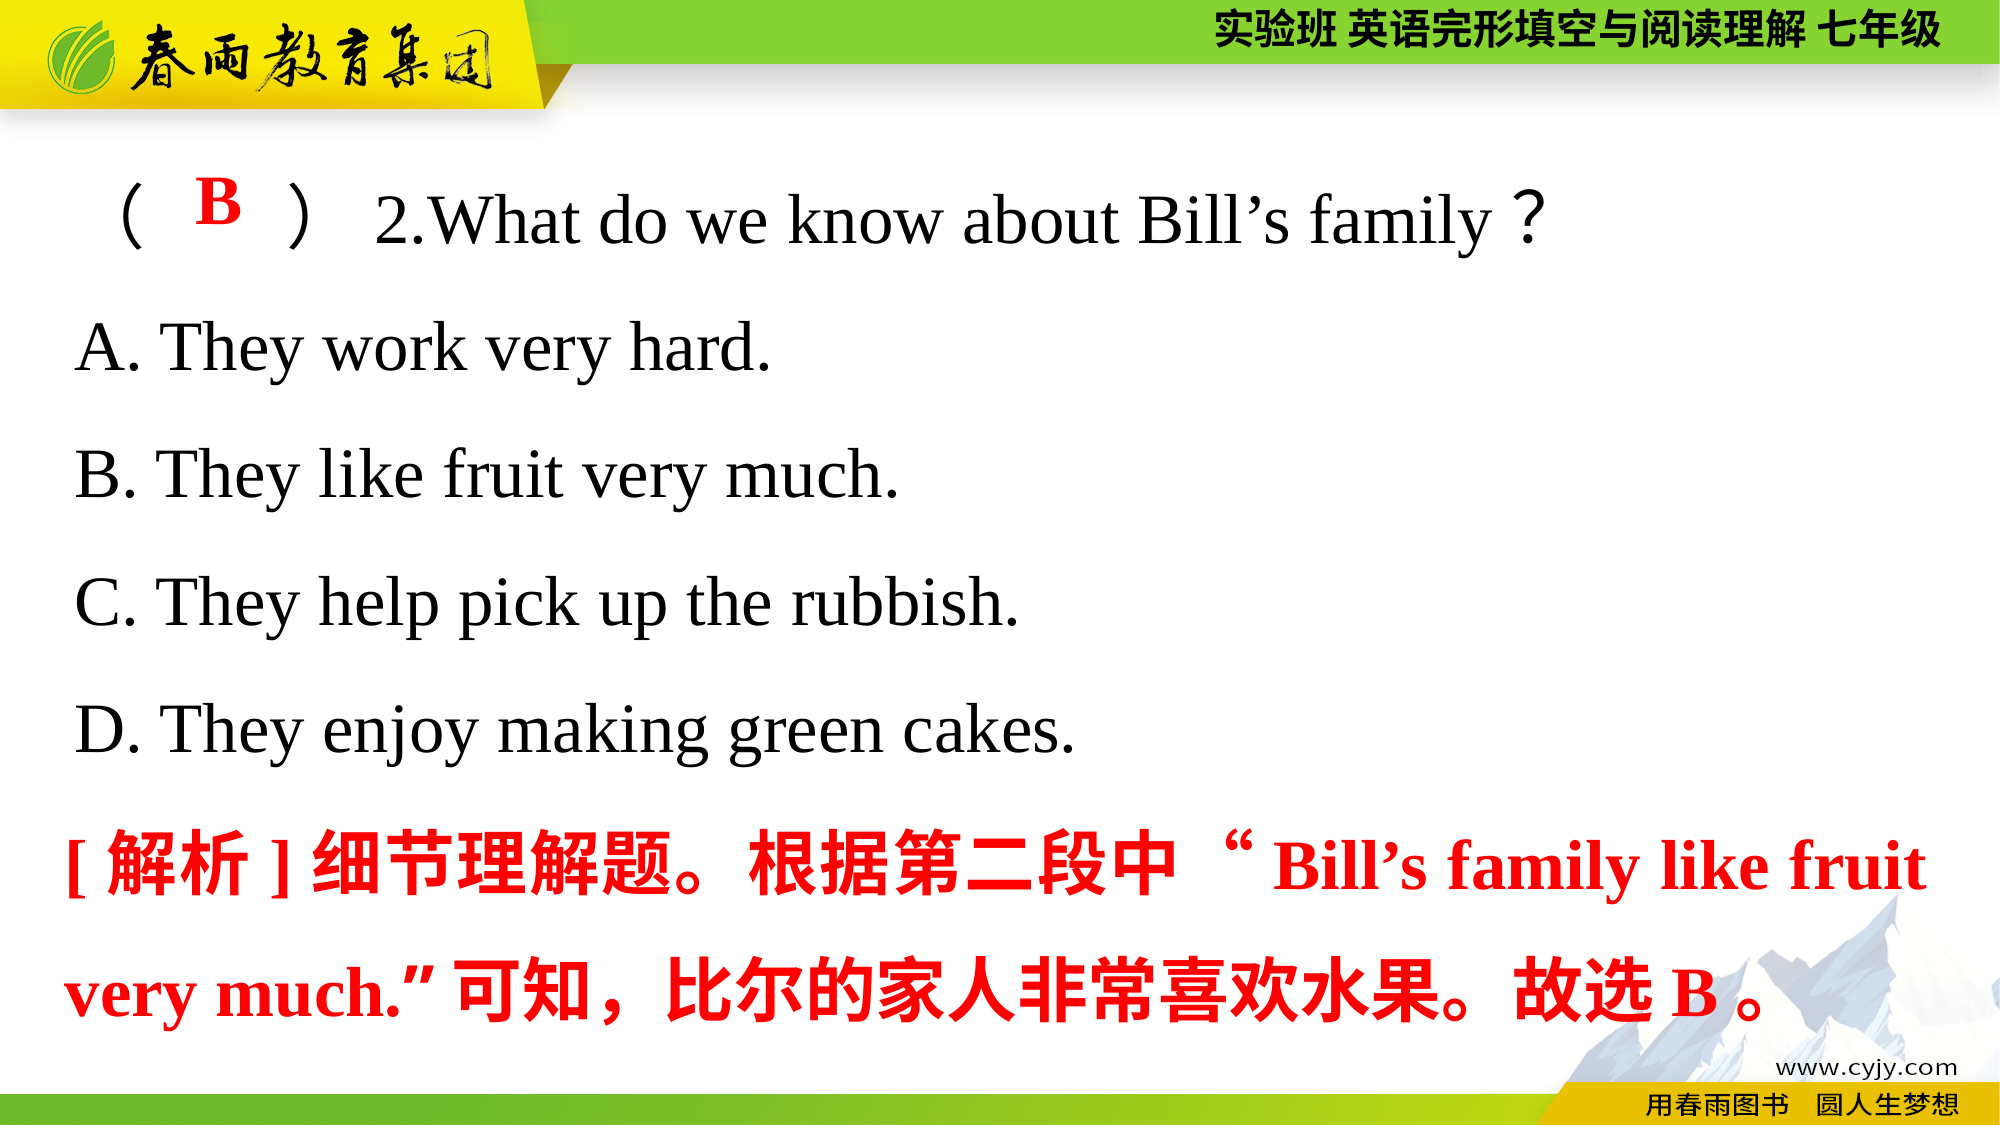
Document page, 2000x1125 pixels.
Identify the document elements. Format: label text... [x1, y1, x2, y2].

picture [0, 0, 2000, 1125]
text_box [解析]细节理解题。根据第二段中“Bill’s family like fruit very much.”可知，比尔的家人非常喜欢水果。故选B。 [49, 768, 1944, 1039]
text_box B [180, 146, 258, 247]
list （ ）2.What do we know about Bill’s family？ A. They work very hard. B. They like fruit very much. C. They help pick up the rubbish. D. They enjoy making green cakes. [59, 122, 1944, 765]
